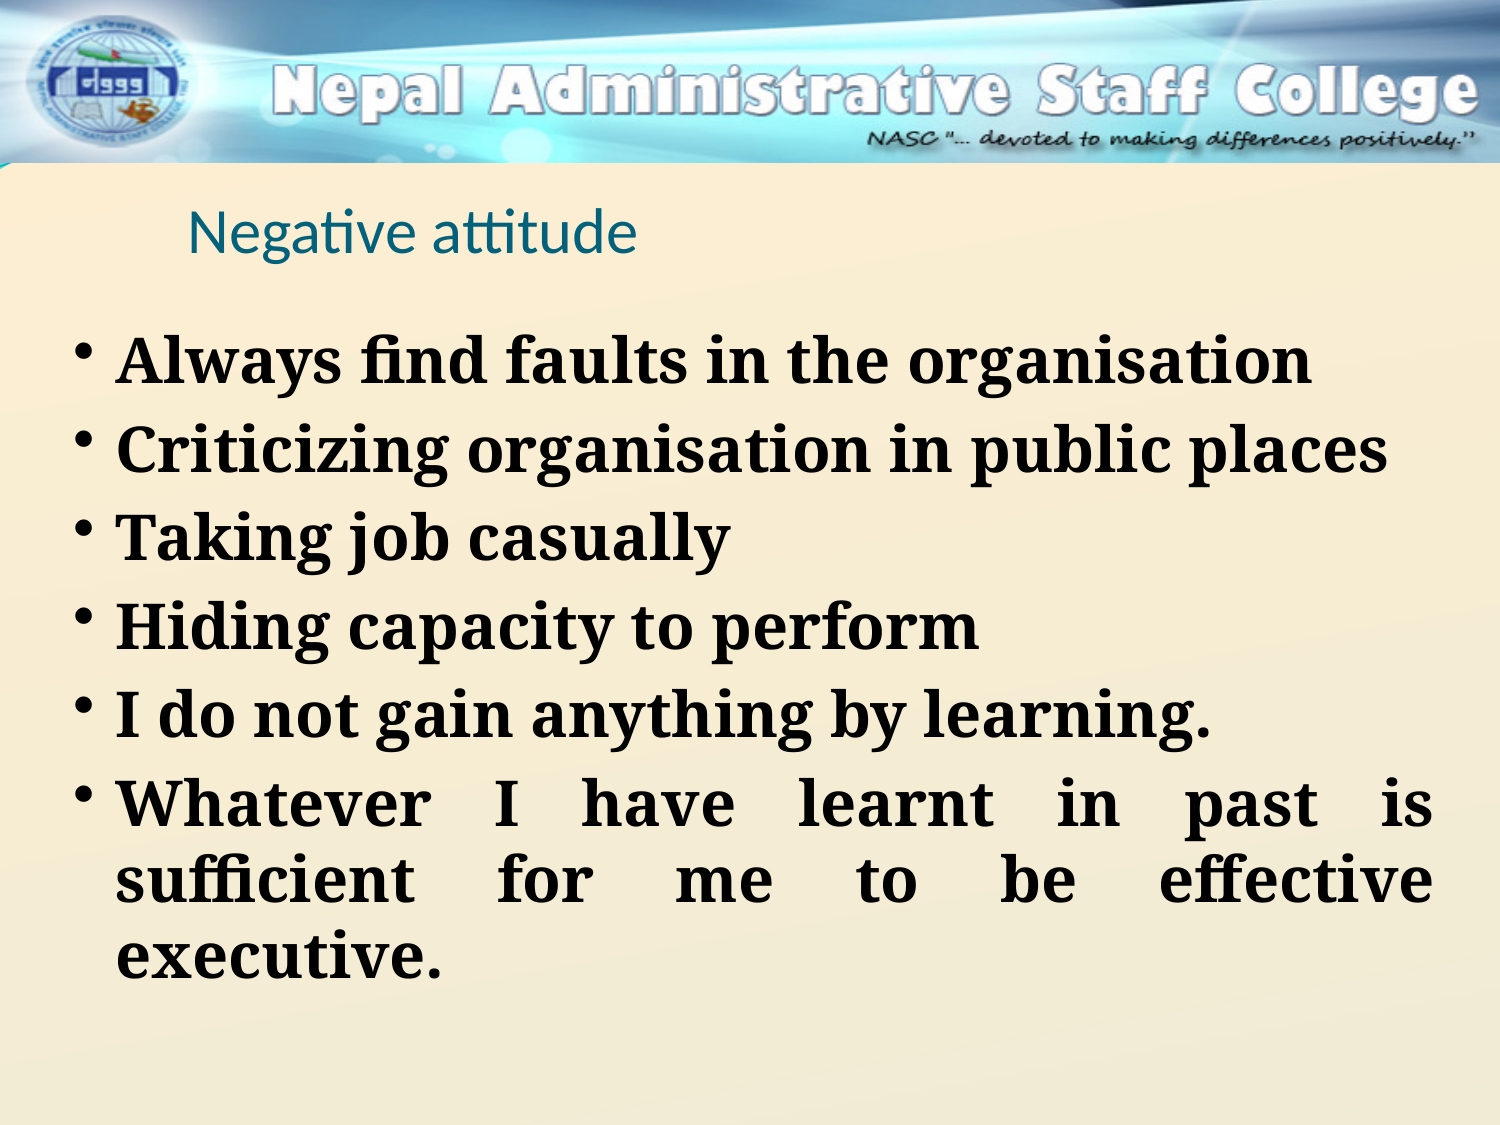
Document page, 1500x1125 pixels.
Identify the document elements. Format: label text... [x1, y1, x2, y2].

picture [0, 0, 1500, 163]
title Negative attitude [187, 162, 965, 224]
list Always find faults in the organisation Criticizing organisation in public places Taking job casually Hiding capacity to perform I do not gain anything by learning. Whatever I have learnt in past is sufficient for me to be effective executive. [60, 224, 1449, 1000]
